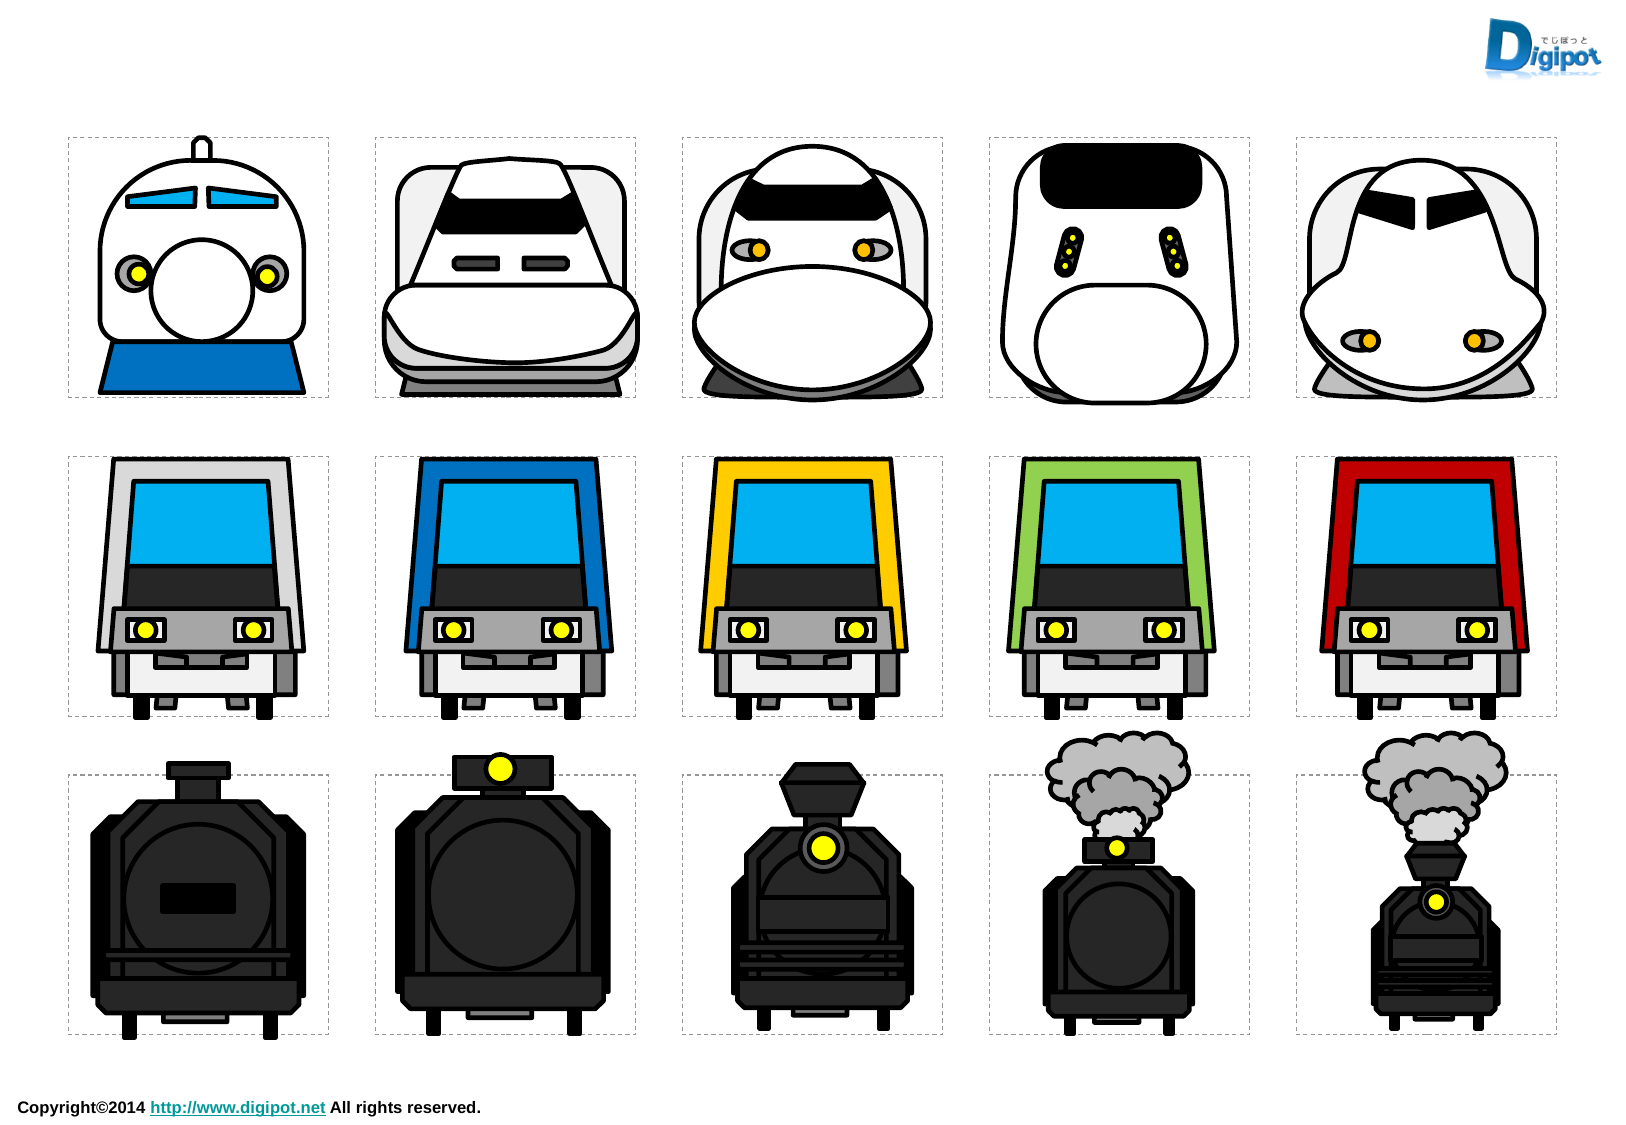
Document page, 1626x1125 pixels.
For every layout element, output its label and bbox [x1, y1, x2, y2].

text_box [1321, 458, 1528, 718]
text_box [92, 763, 304, 1038]
text_box [405, 458, 612, 718]
text_box [1364, 732, 1507, 1029]
text_box [700, 458, 907, 718]
text_box [1301, 160, 1545, 401]
text_box [1008, 458, 1215, 718]
text_box [99, 137, 305, 393]
text_box [1002, 145, 1237, 404]
text_box [384, 158, 638, 395]
picture [1485, 18, 1602, 82]
text_box [733, 764, 912, 1029]
text_box [97, 458, 305, 718]
text_box [1044, 732, 1194, 1034]
text_box [694, 146, 931, 401]
text_box [397, 754, 609, 1034]
